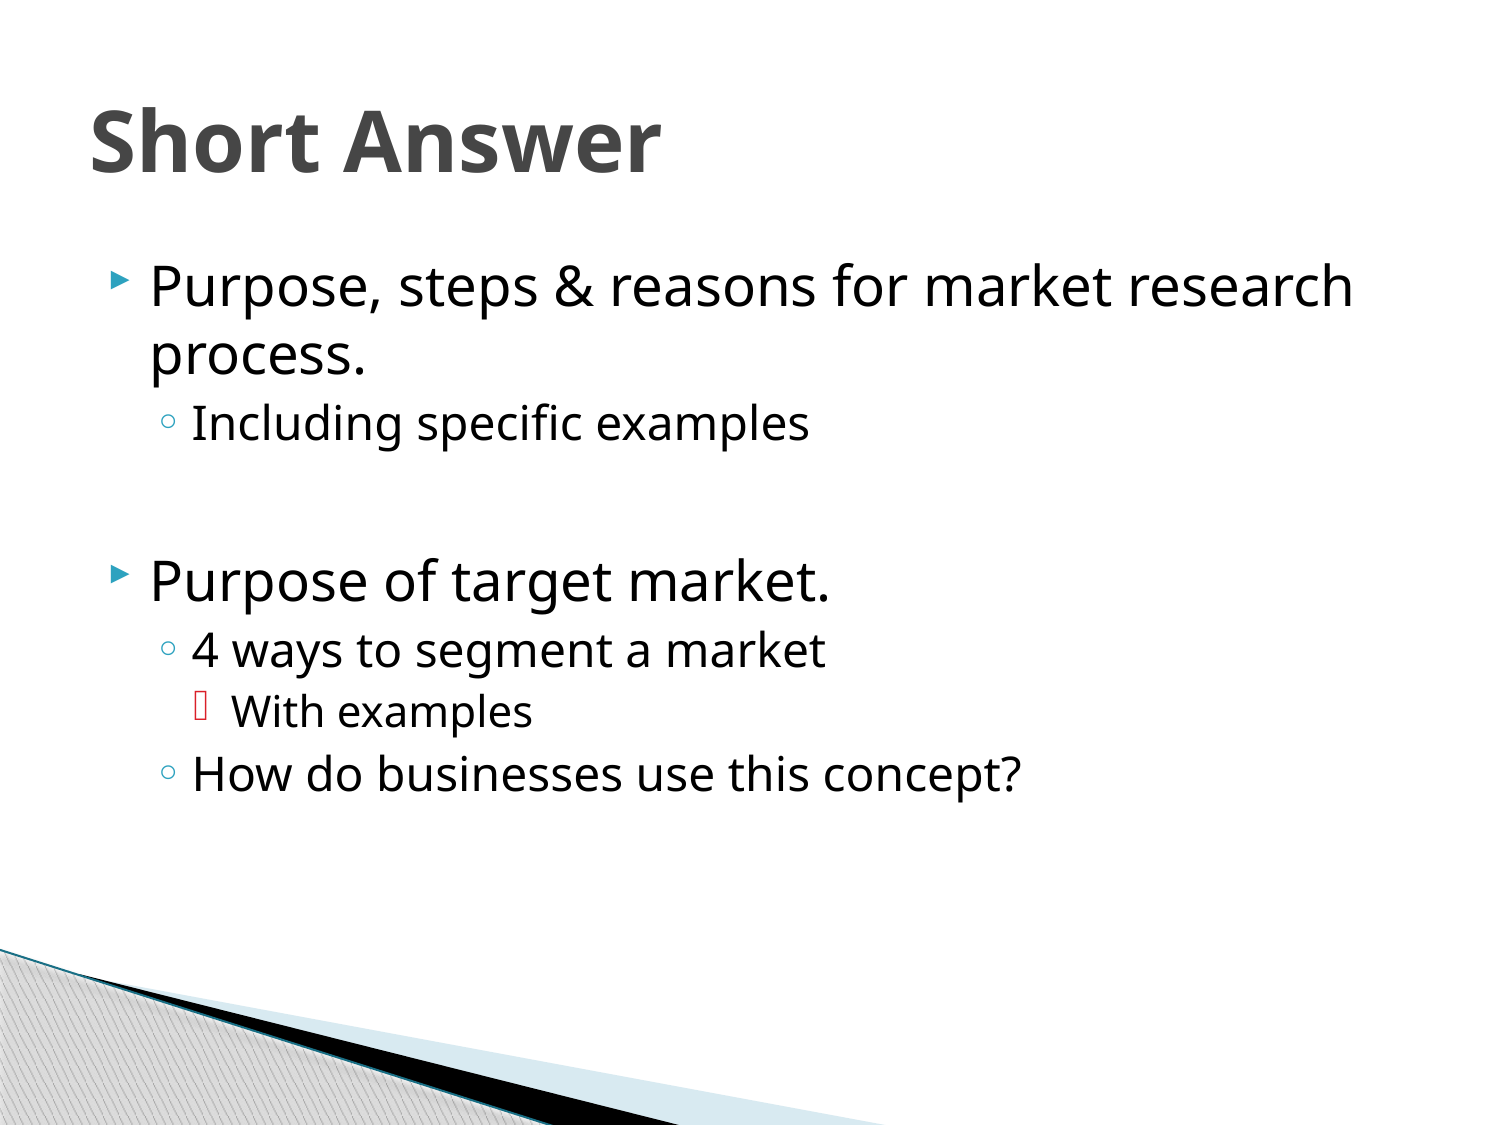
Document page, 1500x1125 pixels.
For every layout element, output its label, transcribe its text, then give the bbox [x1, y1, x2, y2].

title Short Answer [75, 45, 1425, 233]
list Purpose, steps & reasons for market research process. Including specific examples Purpose of target market. 4 ways to segment a market With examples How do businesses use this concept? [75, 243, 1425, 986]
